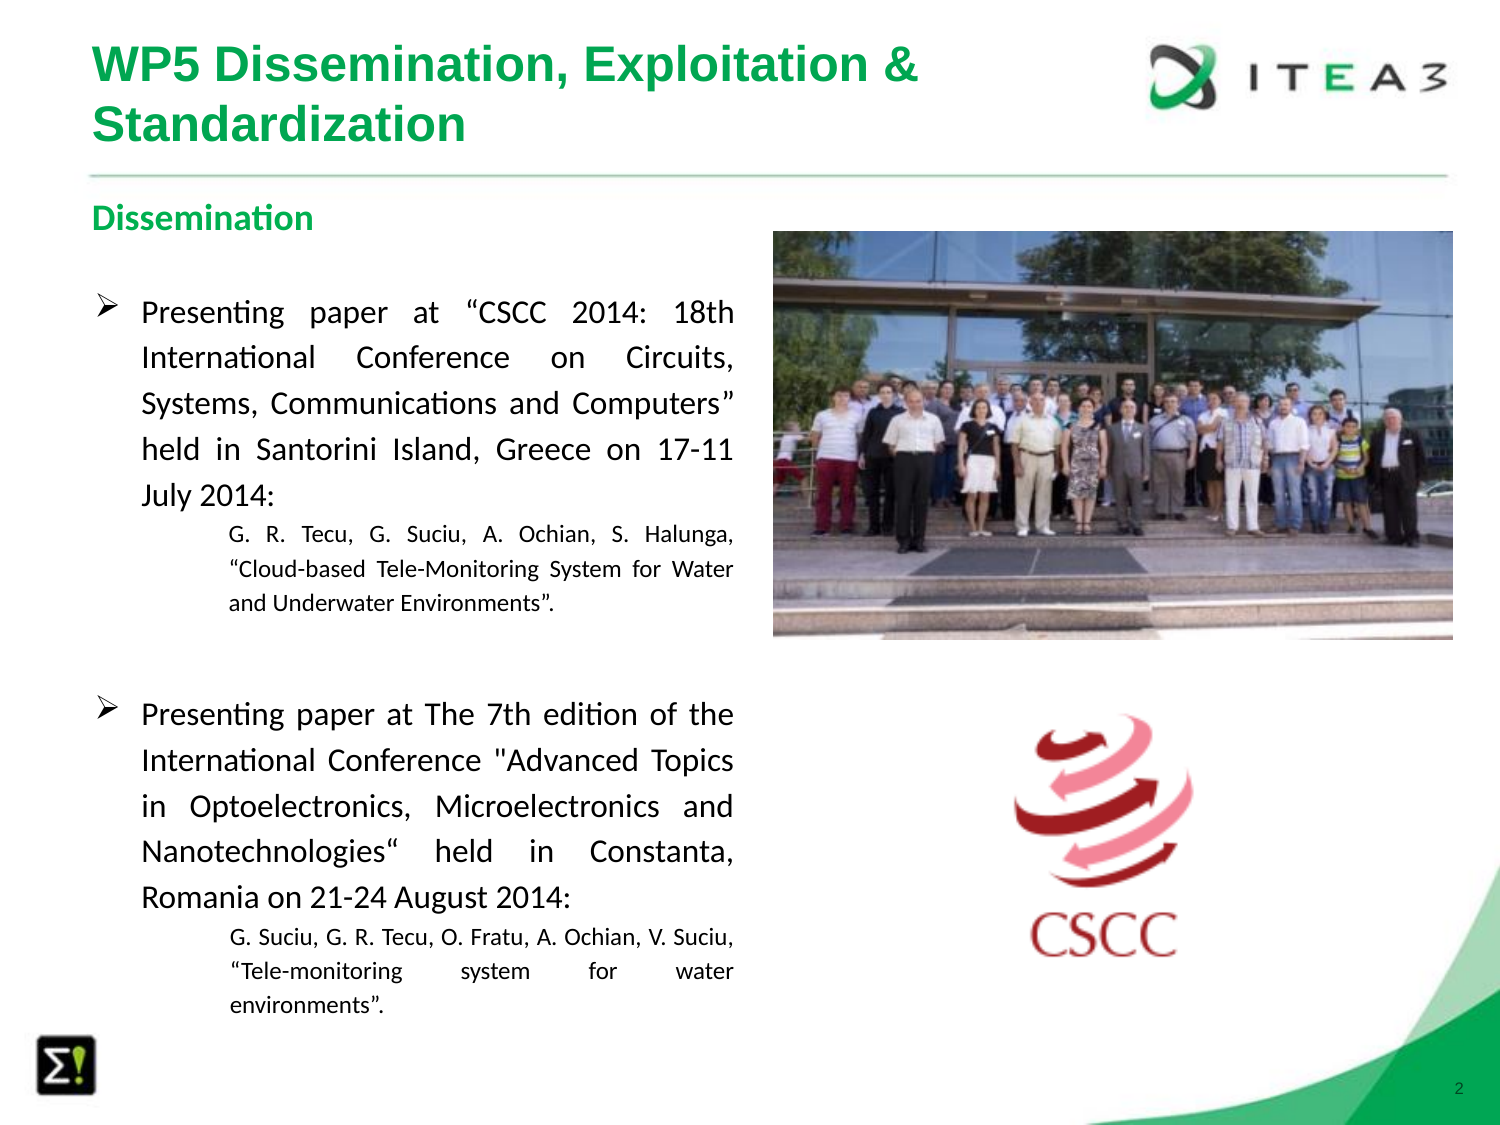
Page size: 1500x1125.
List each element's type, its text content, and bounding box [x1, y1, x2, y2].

title WP5 Dissemination, Exploitation & Standardization [76, 23, 1099, 160]
picture [0, 0, 1500, 1125]
list Dissemination Presenting paper at “CSCC 2014: 18th International Conference on Circuits, Systems, Communications and Computers” held in Santorini Island, Greece on 17-11 July 2014: G. R. Tecu, G. Suciu, A. Ochian, S. Halunga, “Cloud-based Tele-Monitoring System for Water and Underwater Environments”. Presenting paper at The 7th edition of the International Conference "Advanced Topics in Optoelectronics, Microelectronics and Nanotechnologies“ held in Constanta, Romania on 21-24 August 2014: G. Suciu, G. R. Tecu, O. Fratu, A. Ochian, V. Suciu, “Tele-monitoring system for water environments”. [76, 185, 750, 1106]
